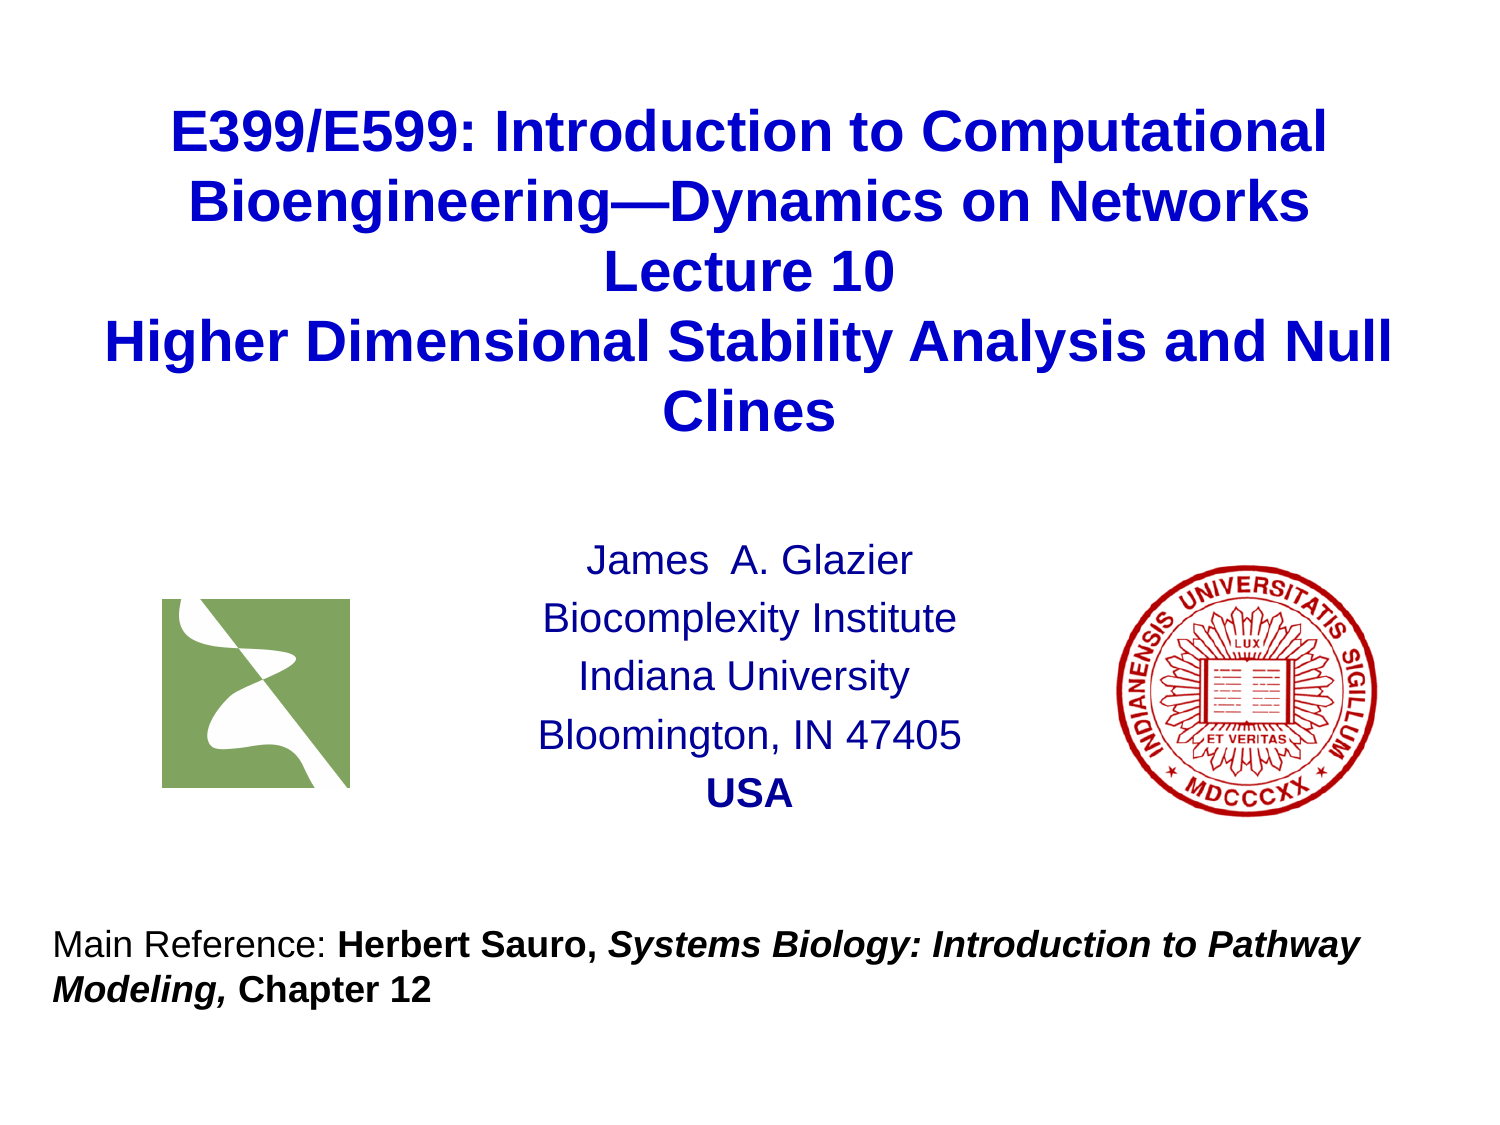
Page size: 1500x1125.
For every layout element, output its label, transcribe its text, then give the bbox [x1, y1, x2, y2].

title E399/E599: Introduction to Computational Bioengineering—Dynamics on Networks Lecture 10 Higher Dimensional Stability Analysis and Null Clines [24, 124, 1475, 412]
text_box Main Reference: Herbert Sauro, Systems Biology: Introduction to Pathway Modeling, Chapter 12 [37, 912, 1450, 1018]
picture [162, 599, 351, 788]
subtitle James A. Glazier Biocomplexity Institute Indiana University Bloomington, IN 47405 USA [225, 525, 1275, 850]
picture [1087, 537, 1407, 845]
